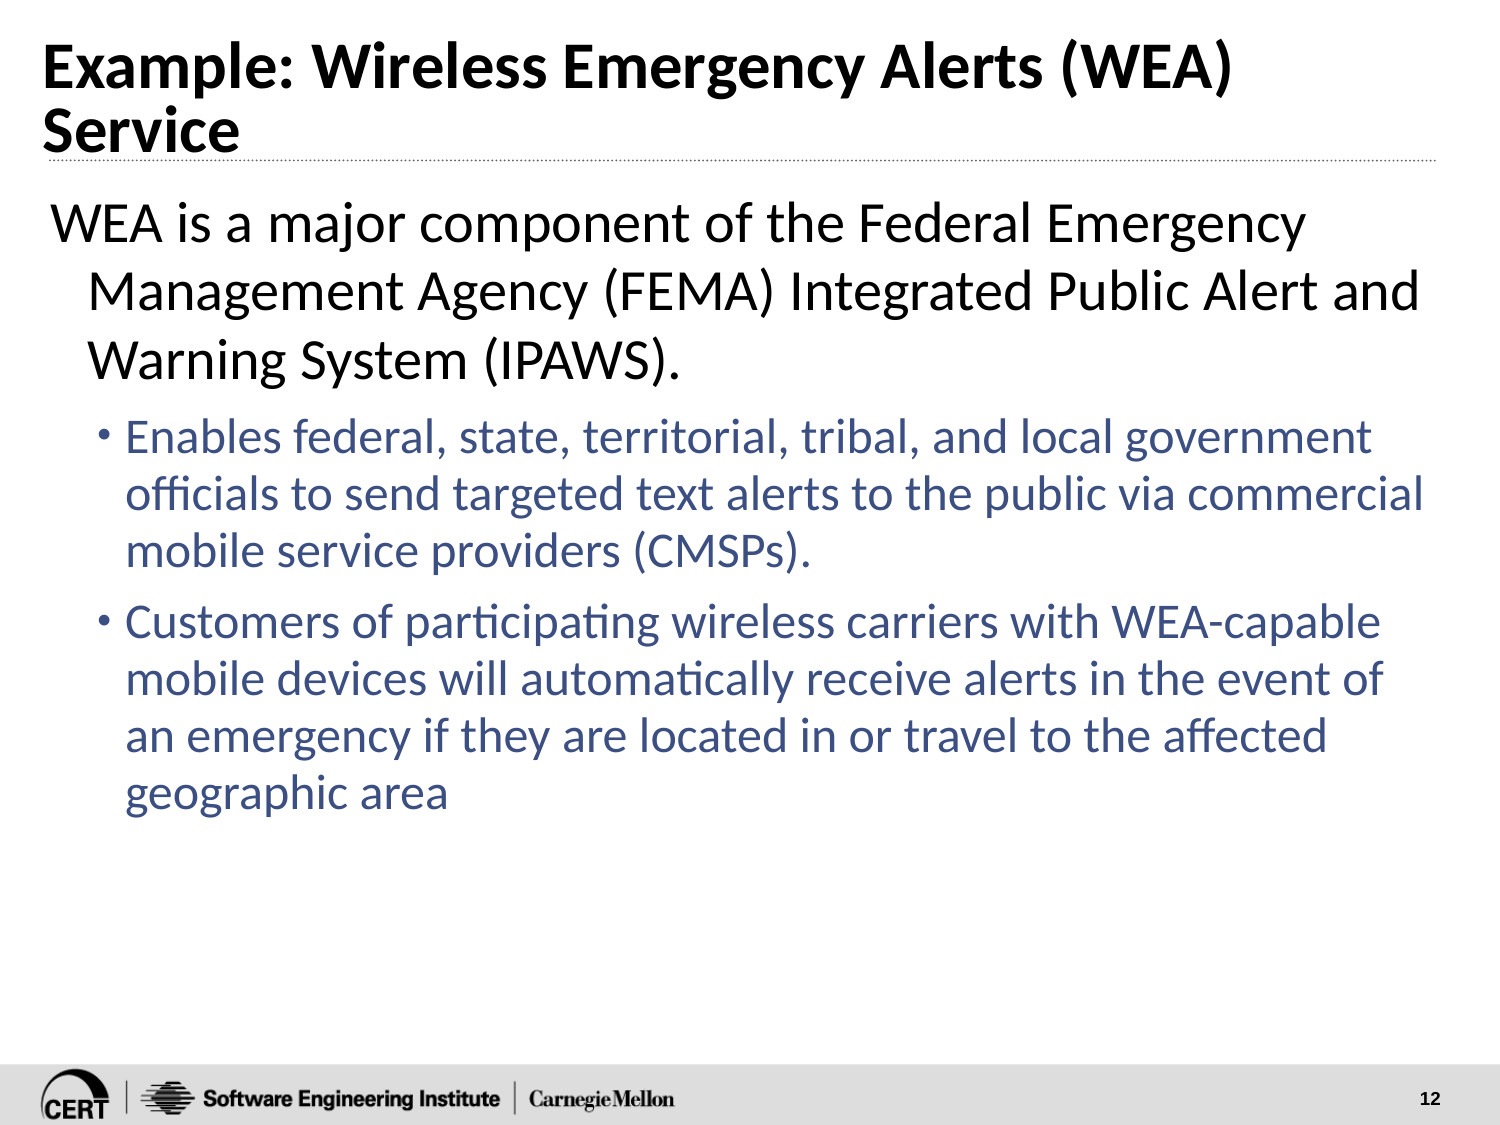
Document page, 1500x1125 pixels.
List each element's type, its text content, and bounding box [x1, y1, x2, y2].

picture [24, 1065, 688, 1125]
title Example: Wireless Emergency Alerts (WEA) Service [42, 37, 1434, 155]
list WEA is a major component of the Federal Emergency Management Agency (FEMA) Integrated Public Alert and Warning System (IPAWS). Enables federal, state, territorial, tribal, and local government officials to send targeted text alerts to the public via commercial mobile service providers (CMSPs). Customers of participating wireless carriers with WEA-capable mobile devices will automatically receive alerts in the event of an emergency if they are located in or travel to the affected geographic area [49, 187, 1438, 1001]
